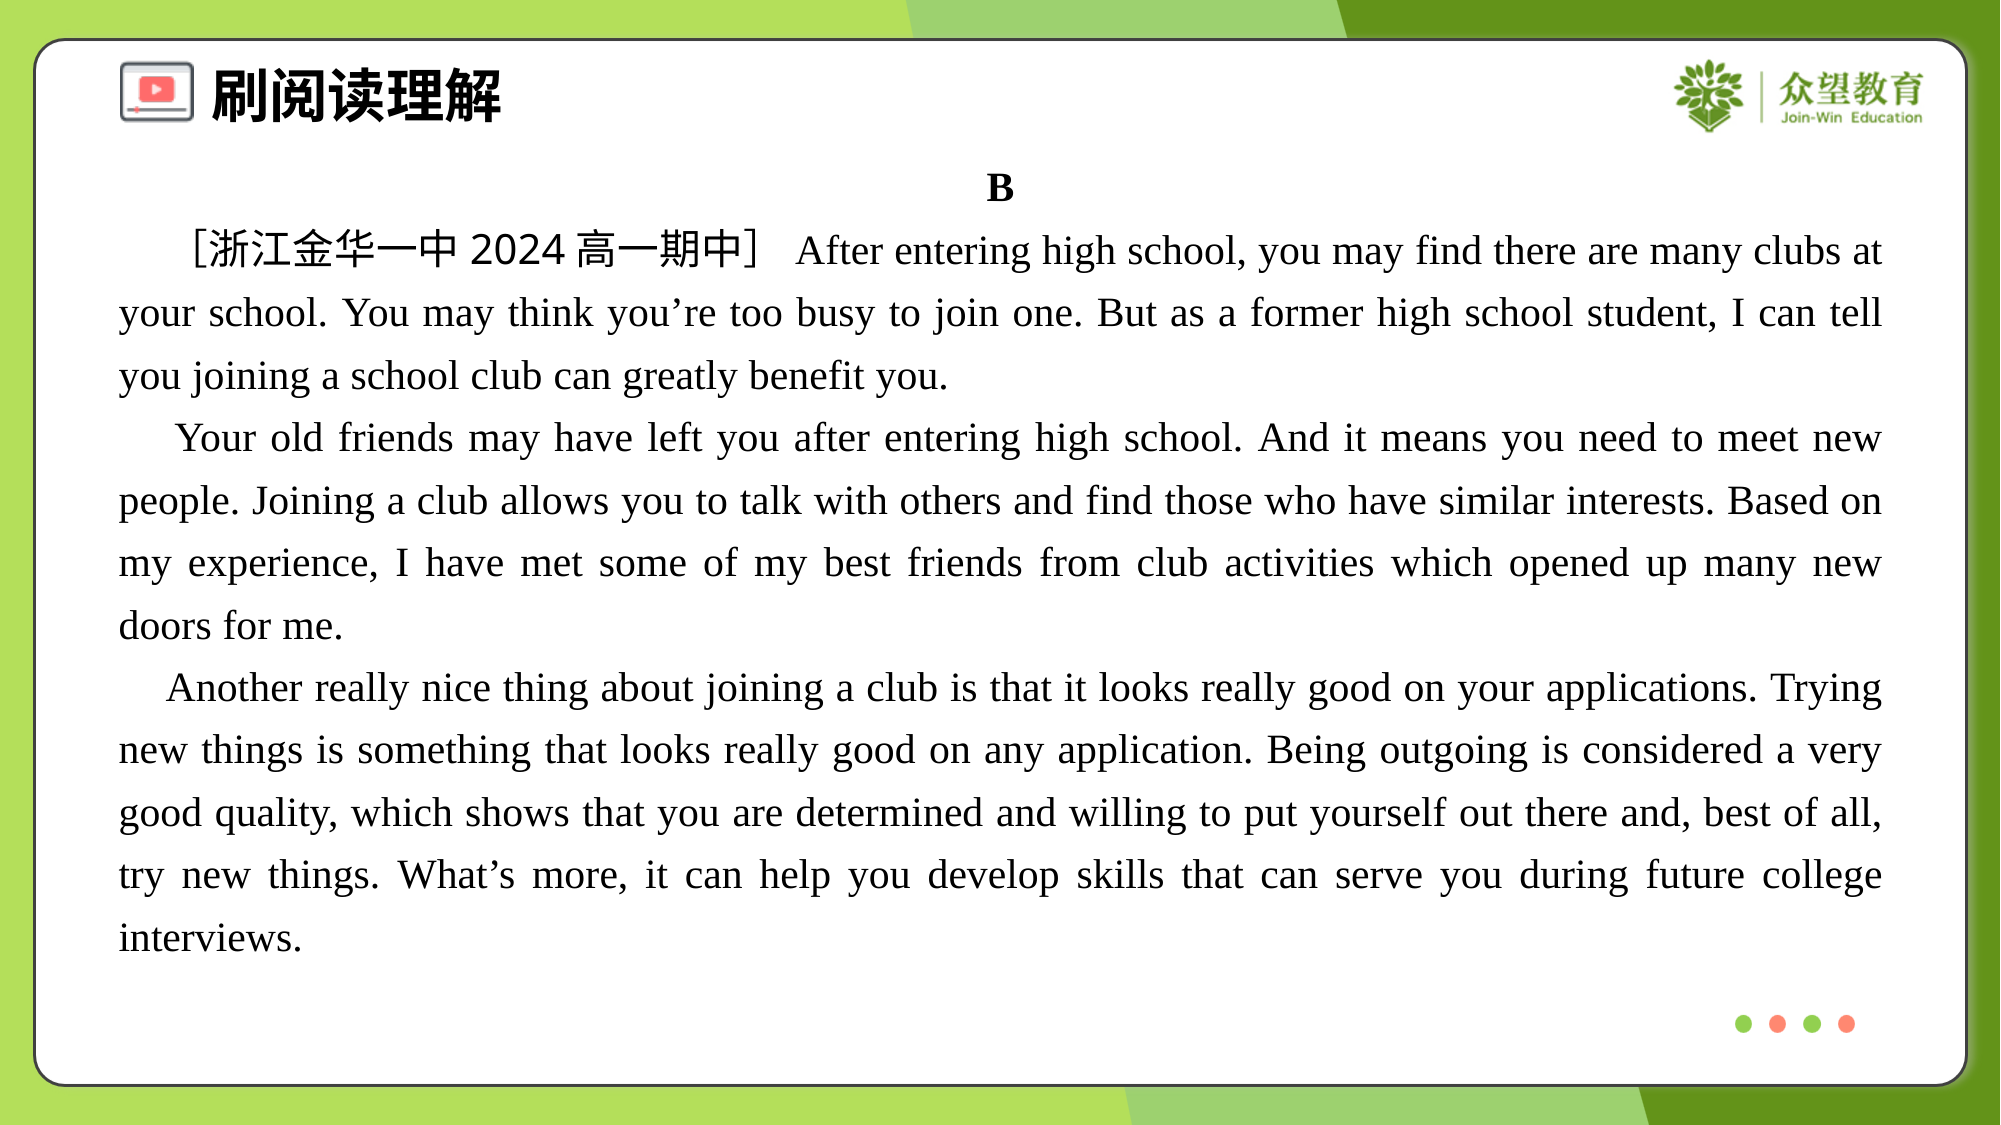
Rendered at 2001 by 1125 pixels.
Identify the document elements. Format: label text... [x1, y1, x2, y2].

picture [0, 0, 2000, 1125]
text_box B ［浙江金华一中2024高一期中］After entering high school, you may find there are many clubs at your school. You may think you’re too busy to join one. But as a former high school student, I can tell you joining a school club can greatly benefit you. Your old friends may have left you after entering high school. And it means you need to meet new people. Joining a club allows you to talk with others and find those who have similar interests. Based on my experience, I have met some of my best friends from club activities which opened up many new doors for me. Another really nice thing about joining a club is that it looks really good on your applications. Trying new things is something that looks really good on any application. Being outgoing is considered a very good quality, which shows that you are determined and willing to put yourself out there and, best of all, try new things. What’s more, it can help you develop skills that can serve you during future college interviews. [118, 147, 1883, 961]
